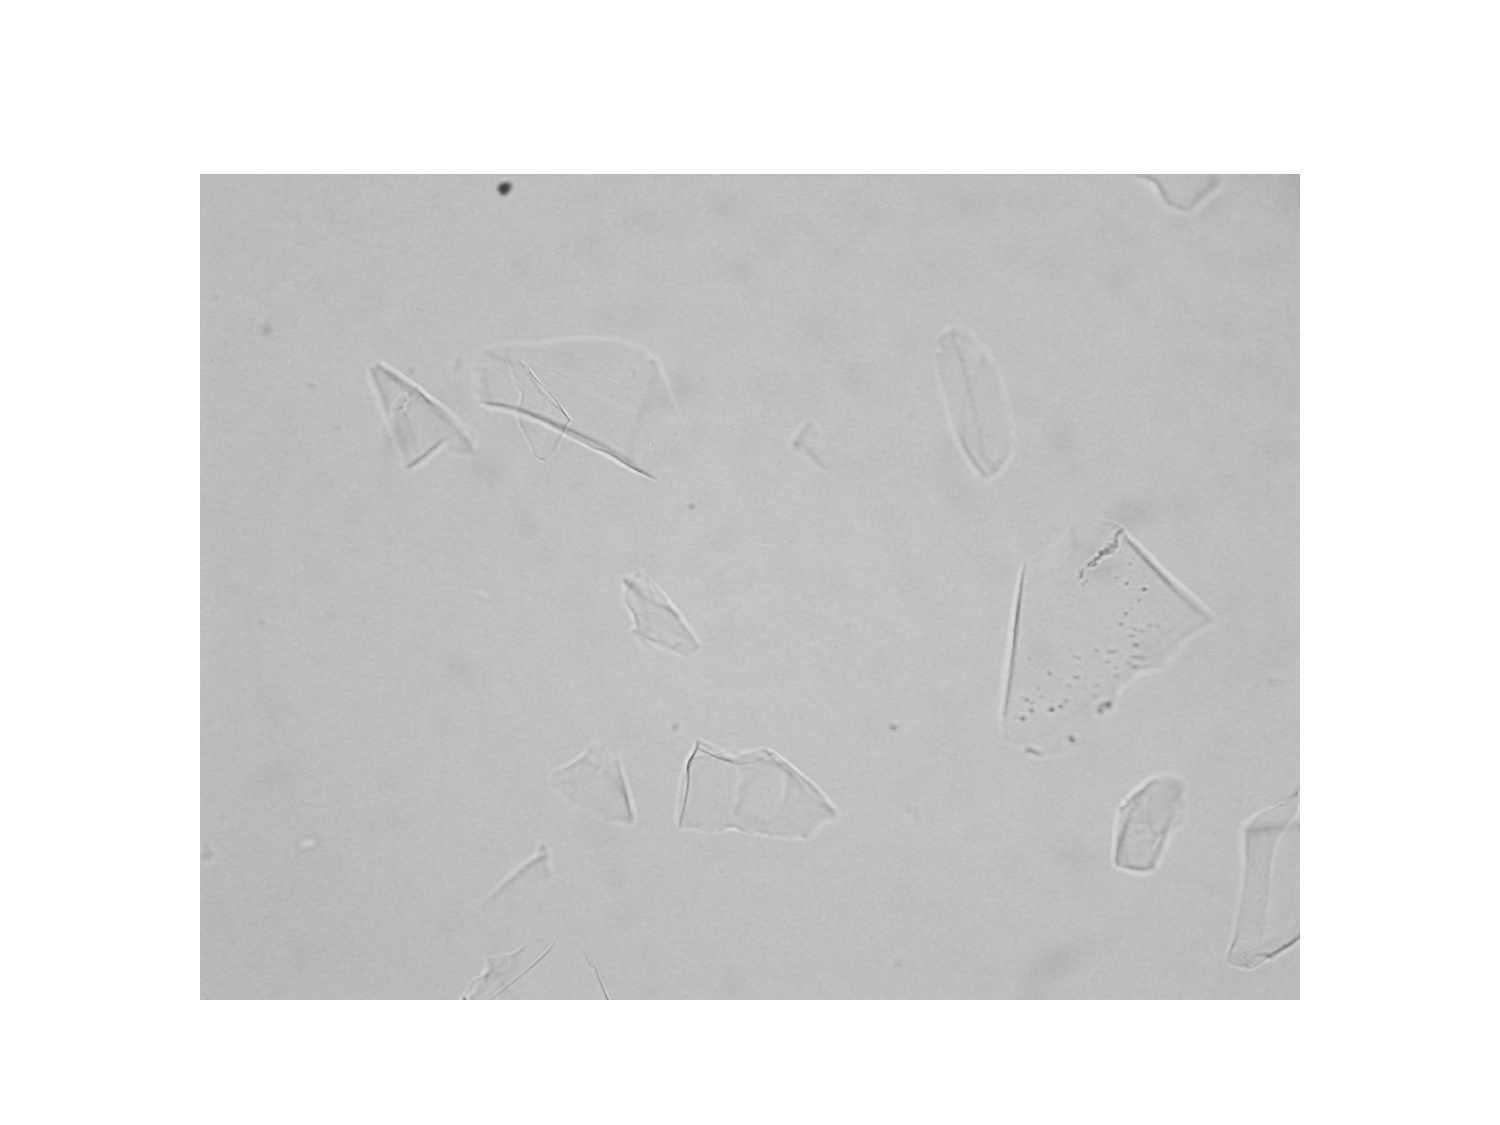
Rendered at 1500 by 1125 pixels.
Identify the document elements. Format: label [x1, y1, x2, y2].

picture [199, 174, 1301, 1000]
